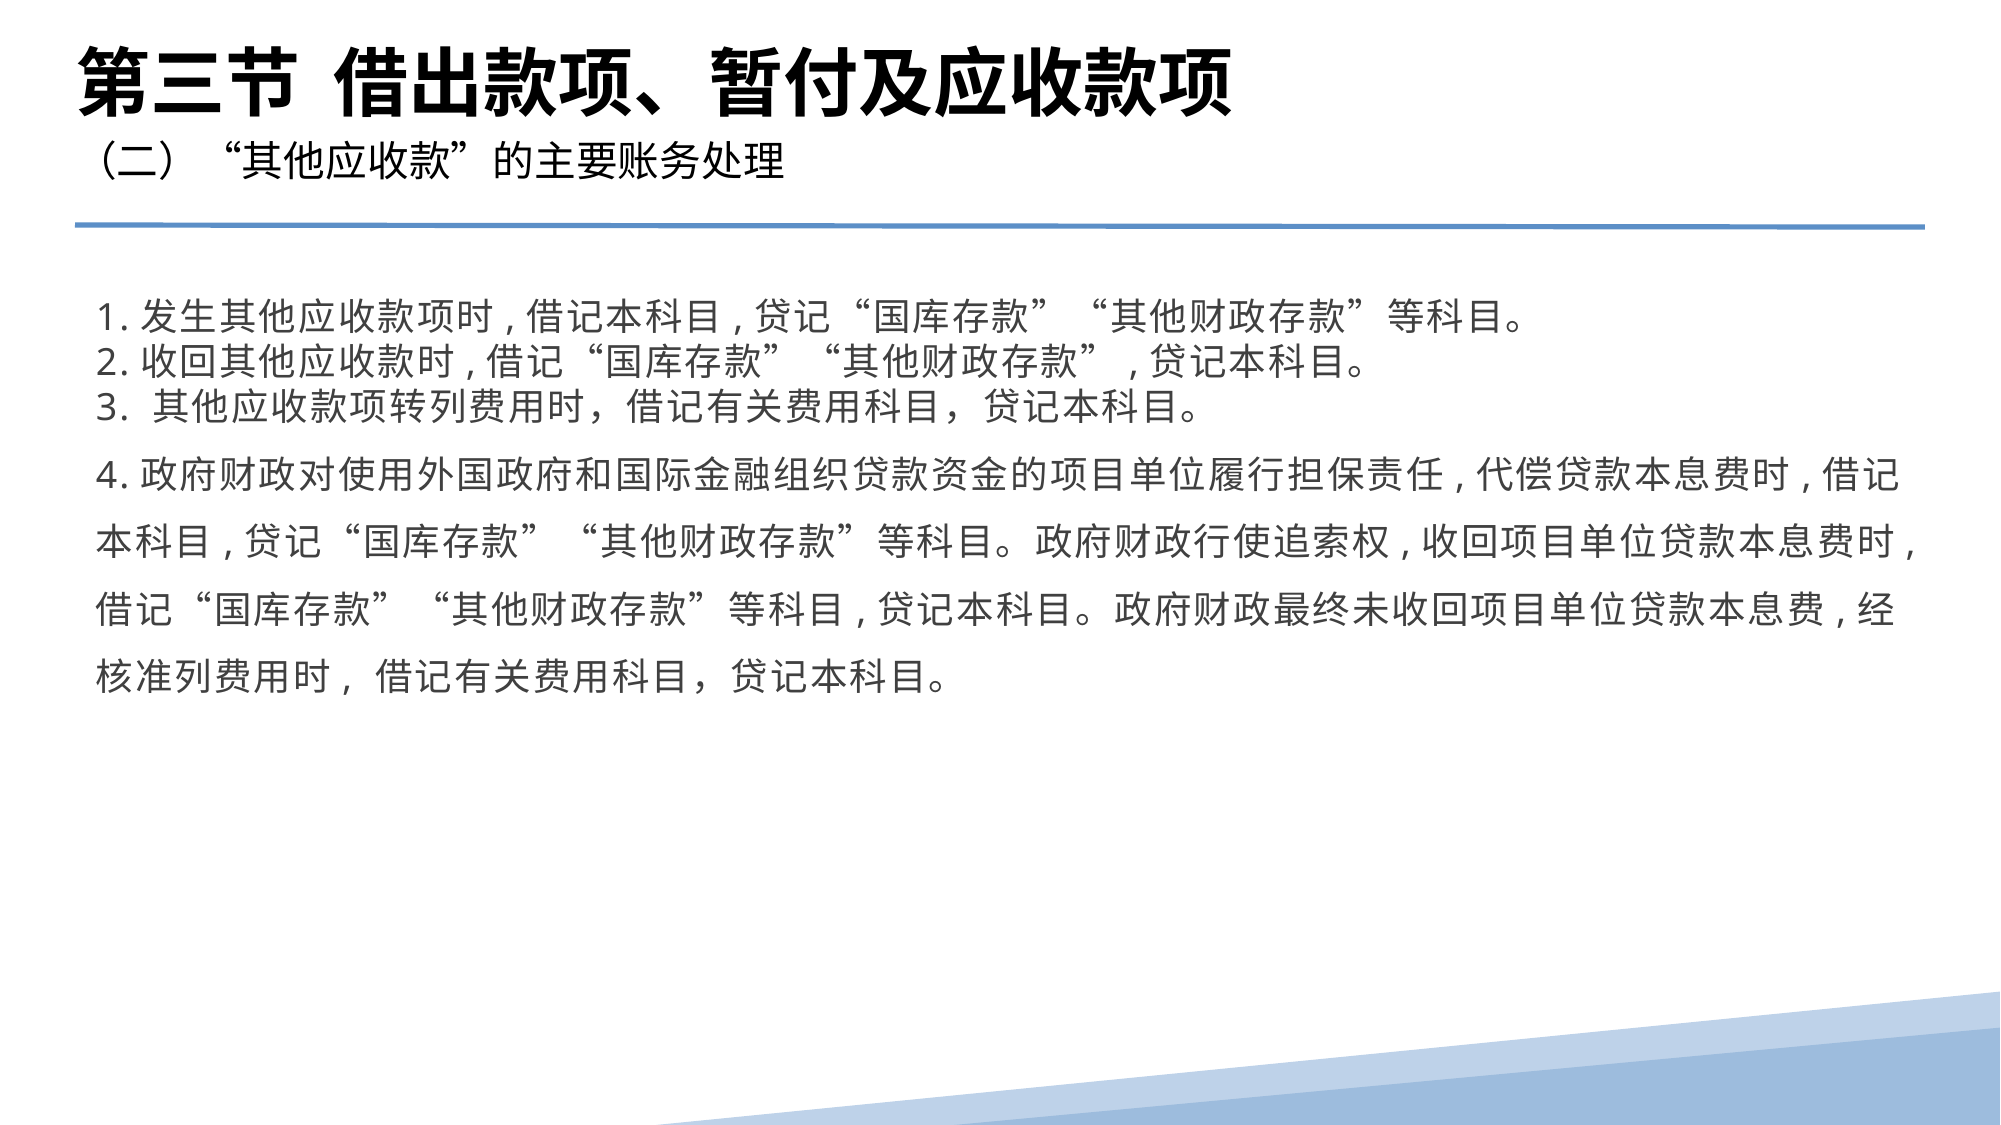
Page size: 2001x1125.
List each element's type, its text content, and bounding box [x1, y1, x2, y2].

text_box （二）“其他应收款”的主要账务处理 [75, 124, 1925, 200]
text_box 1.发生其他应收款项时,借记本科目,贷记“国库存款”“其他财政存款”等科目。 2.收回其他应收款时,借记“国库存款”“其他财政存款”,贷记本科目。 3. 其他应收款项转列费用时，借记有关费用科目，贷记本科目。 4.政府财政对使用外国政府和国际金融组织贷款资金的项目单位履行担保责任,代偿贷款本息费时,借记本科目,贷记“国库存款”“其他财政存款”等科目。政府财政行使追索权,收回项目单位贷款本息费时,借记“国库存款”“其他财政存款”等科目,贷记本科目。政府财政最终未收回项目单位贷款本息费,经核准列费用时, 借记有关费用科目，贷记本科目。 [85, 252, 1936, 824]
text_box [656, 991, 2000, 1125]
text_box 第三节 借出款项、暂付及应收款项 [75, 24, 1925, 124]
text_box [74, 224, 1925, 228]
